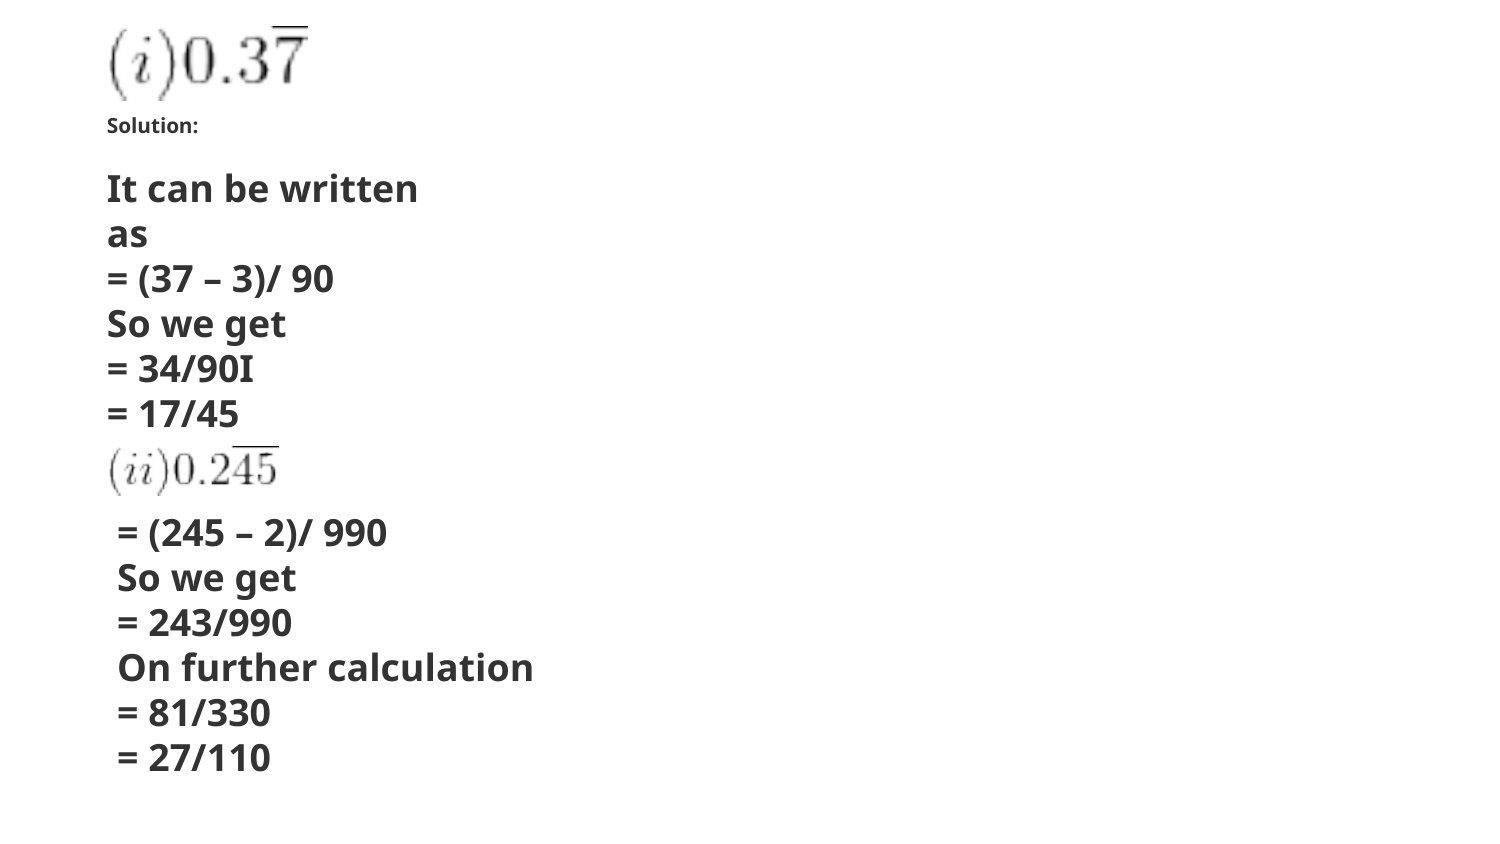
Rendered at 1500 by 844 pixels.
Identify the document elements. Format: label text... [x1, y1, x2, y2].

picture [108, 26, 308, 101]
text_box Solution: It can be written as = (37 – 3)/ 90 So we get = 34/90I = 17/45 [91, 105, 446, 443]
picture [108, 446, 280, 496]
text_box = (245 – 2)/ 990 So we get = 243/990 On further calculation = 81/330 = 27/110 [102, 501, 853, 787]
